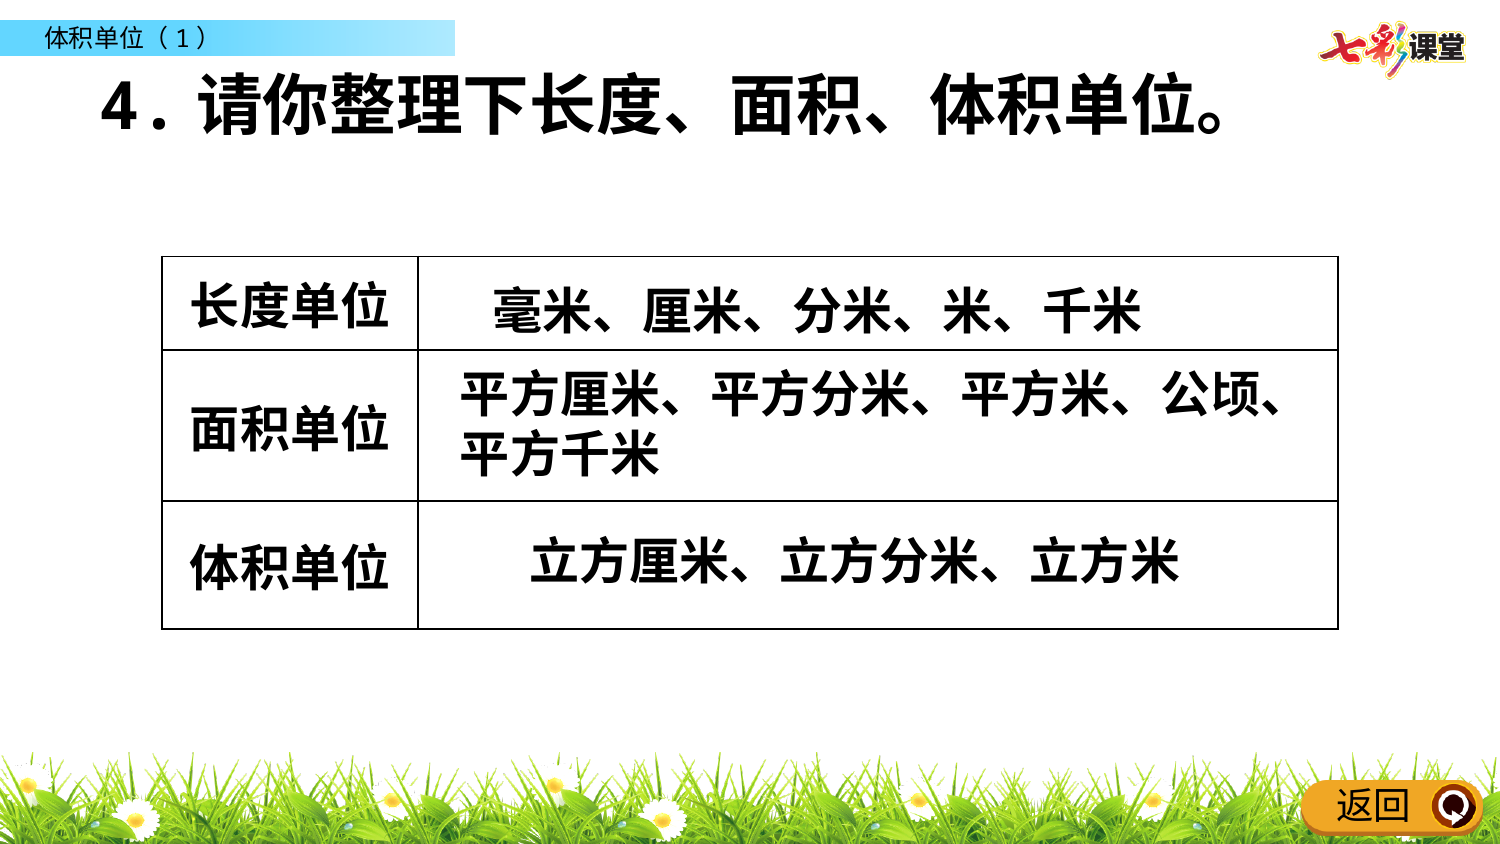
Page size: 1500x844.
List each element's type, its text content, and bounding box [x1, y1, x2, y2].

table_cell 面积单位 [163, 351, 417, 500]
text_box 平方厘米、平方分米、平方米、公顷、平方千米 [445, 354, 1320, 490]
table_cell 体积单位 [163, 502, 417, 628]
table_header 长度单位 [163, 257, 417, 349]
text_box 立方厘米、立方分米、立方米 [515, 522, 1250, 597]
picture [0, 752, 1500, 844]
table_cell [419, 502, 1337, 628]
table_header [419, 257, 1337, 349]
text_box 4.请你整理下长度、面积、体积单位。 [85, 55, 1329, 151]
picture [1316, 20, 1468, 80]
table_cell [419, 351, 1337, 500]
text_box 毫米、厘米、分米、米、千米 [477, 271, 1251, 347]
